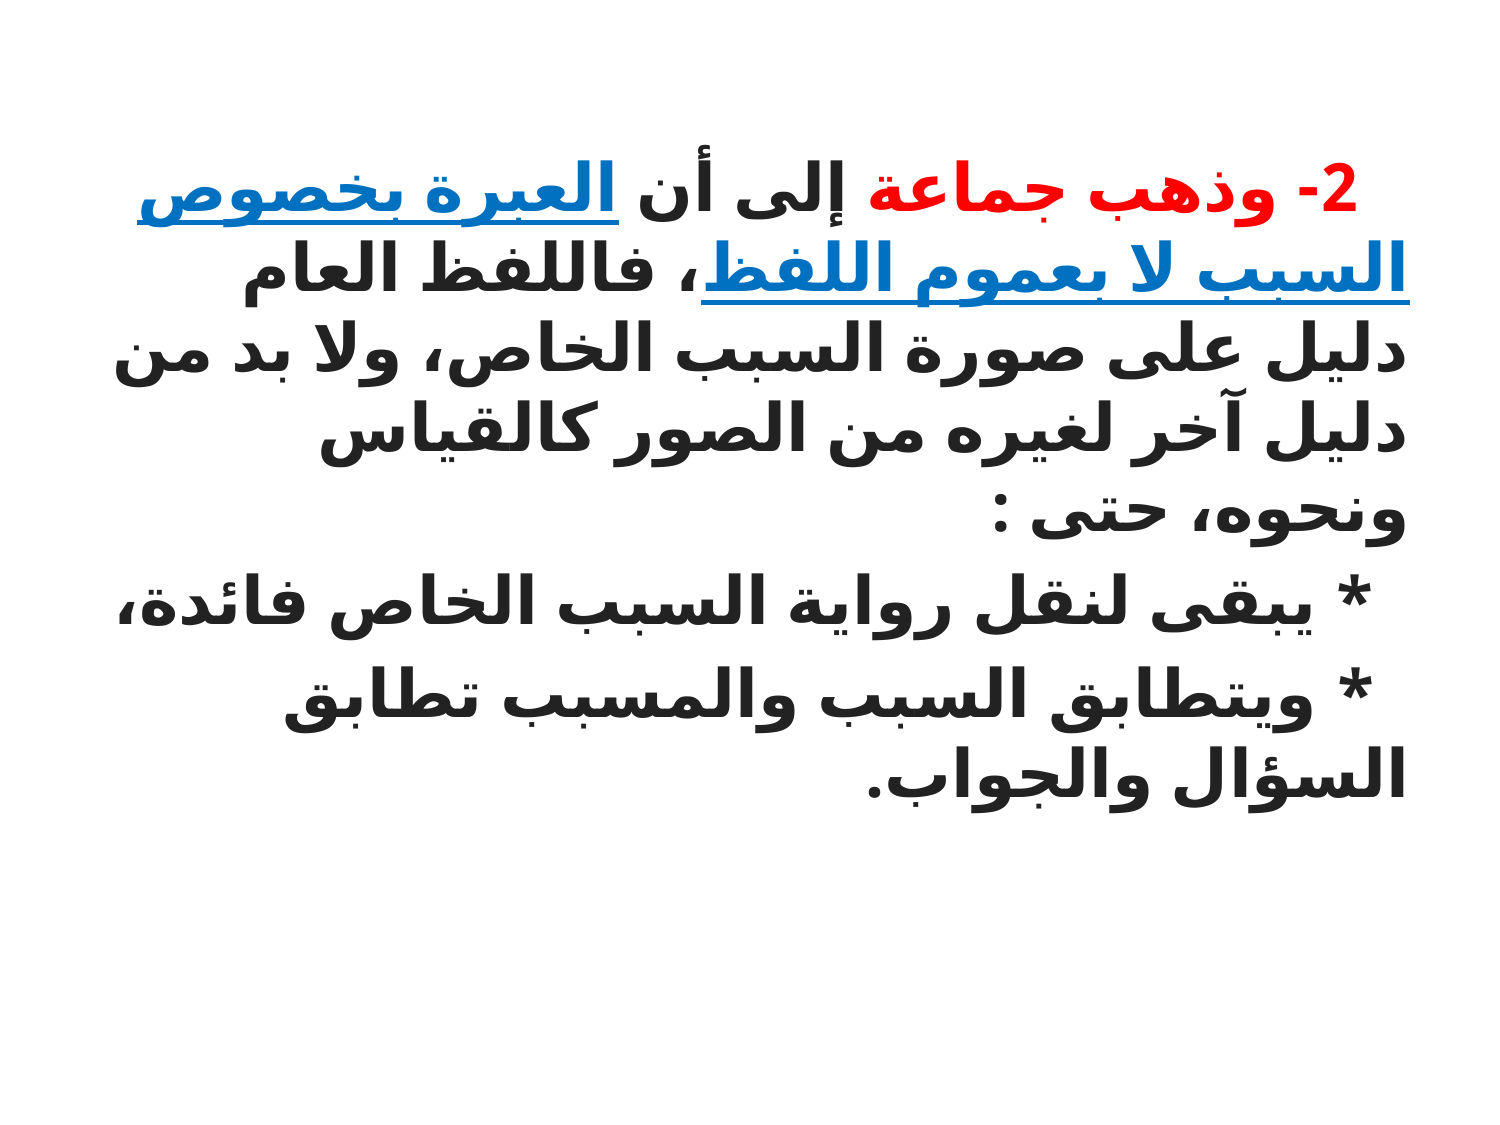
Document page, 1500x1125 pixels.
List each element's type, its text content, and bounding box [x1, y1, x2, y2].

list 2- وذهب جماعة إلى أن العبرة بخصوص السبب لا بعموم اللفظ، فاللفظ العام دليل على صورة السبب الخاص، ولا بد من دليل آخر لغيره من الصور كالقياس ونحوه، حتى : * يبقى لنقل رواية السبب الخاص فائدة، * ويتطابق السبب والمسبب تطابق السؤال والجواب. [75, 137, 1425, 1005]
